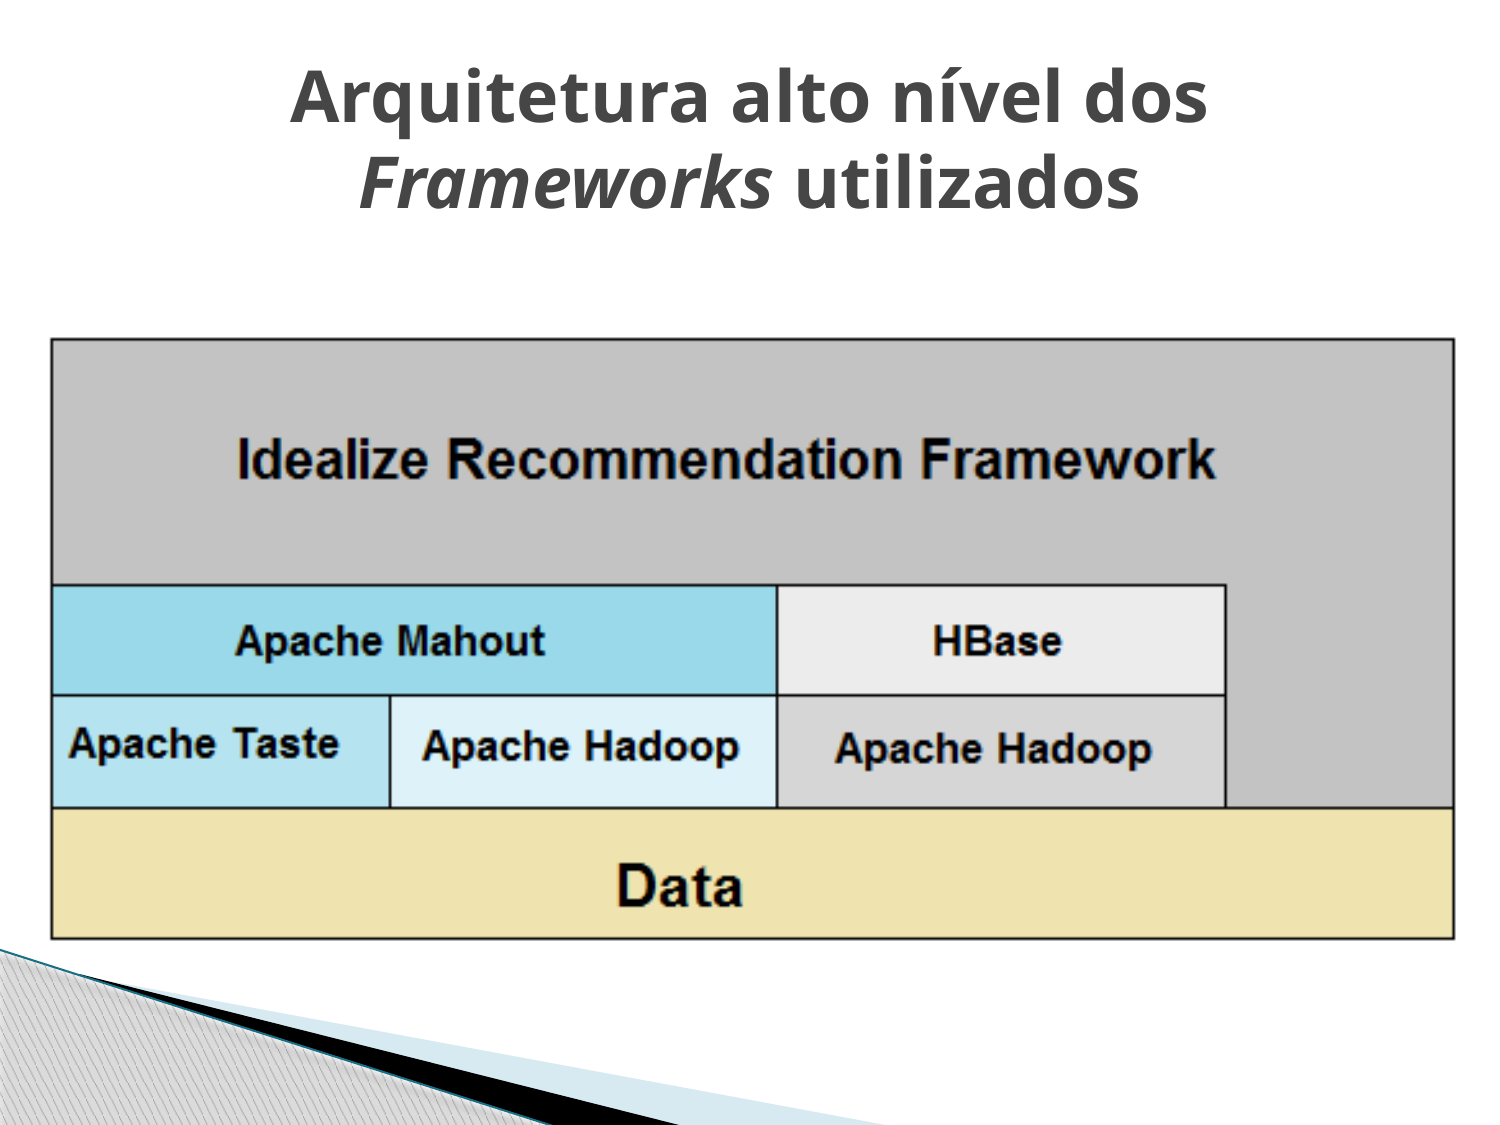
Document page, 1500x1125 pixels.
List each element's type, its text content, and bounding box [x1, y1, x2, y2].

title Arquitetura alto nível dos Frameworks utilizados [75, 42, 1425, 231]
picture [41, 325, 1466, 952]
